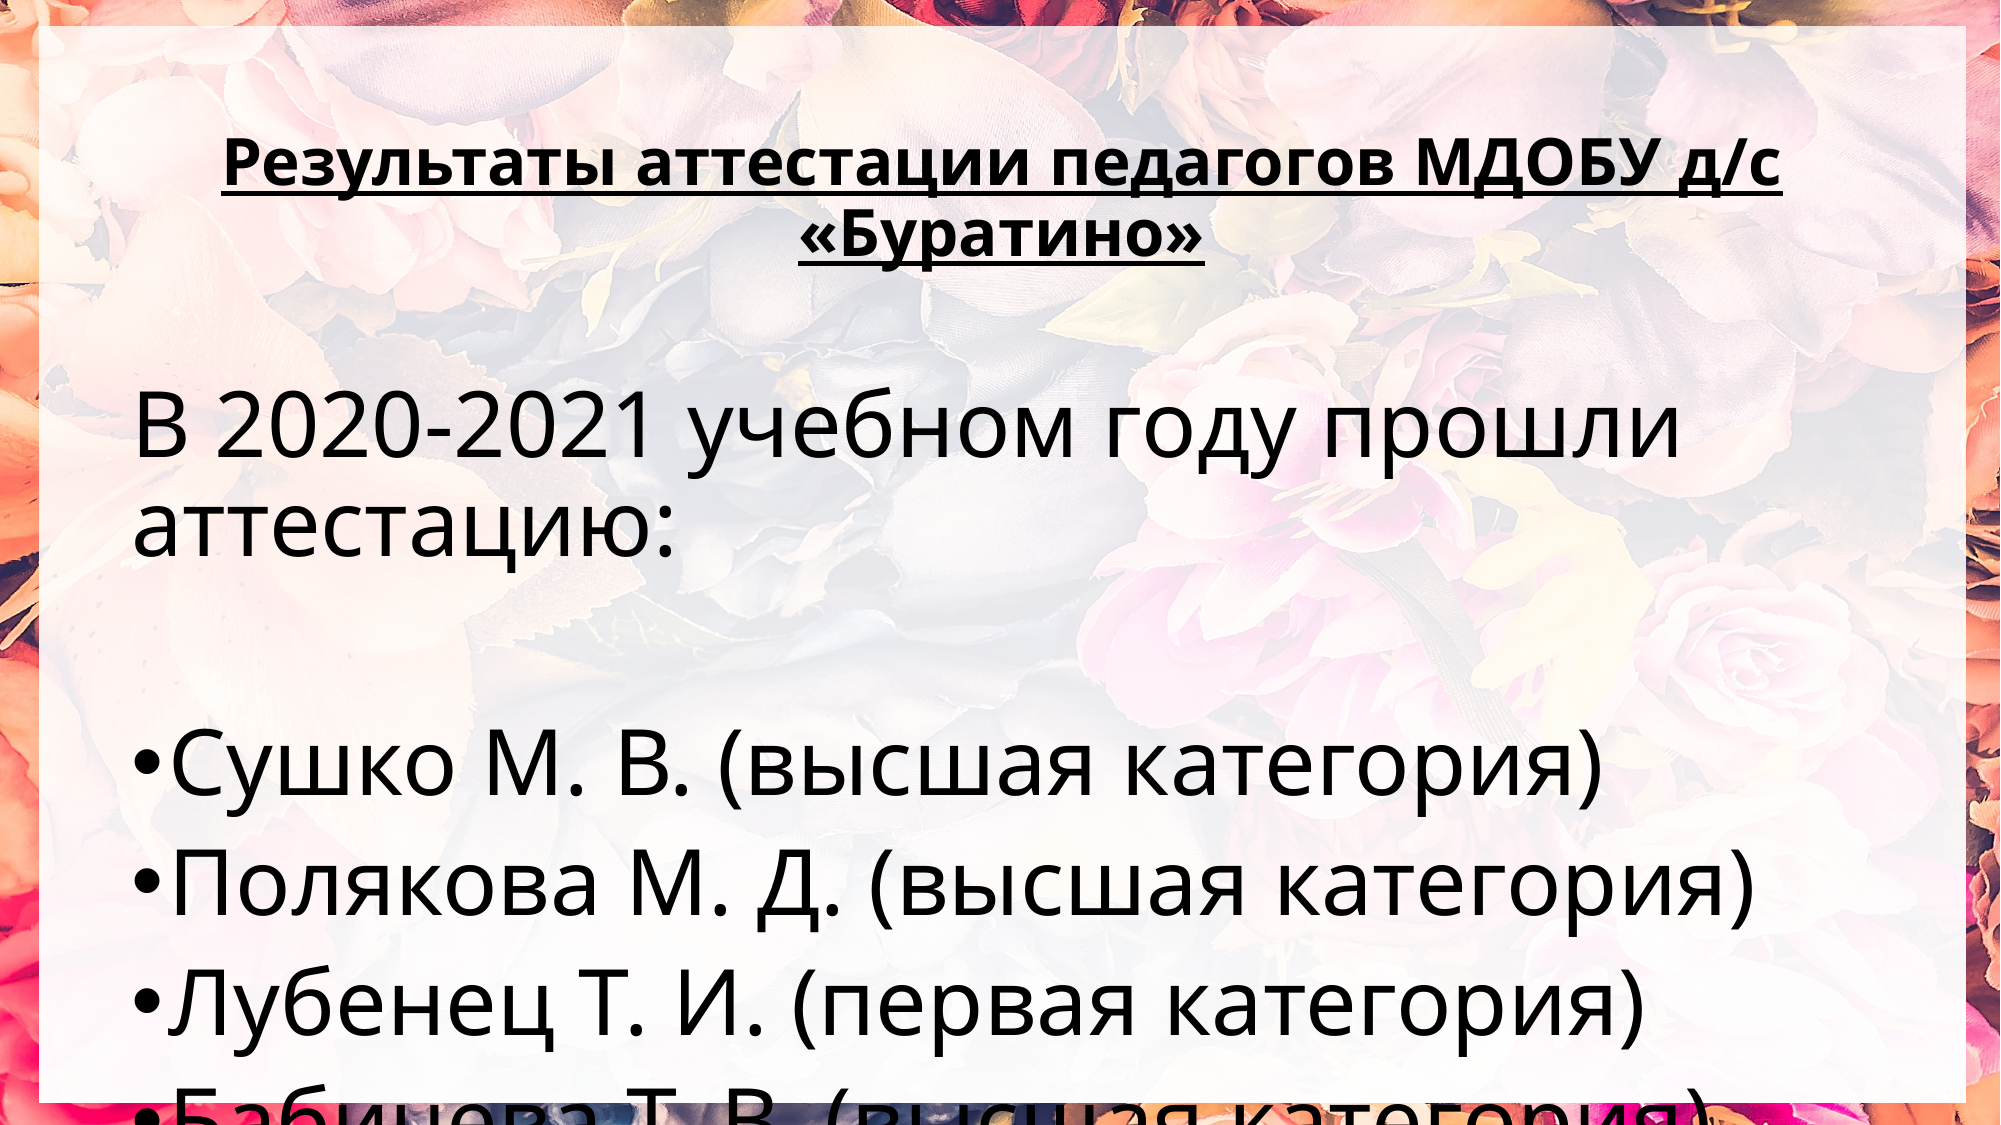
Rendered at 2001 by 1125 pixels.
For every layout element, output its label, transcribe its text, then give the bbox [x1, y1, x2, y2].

title Результаты аттестации педагогов МДОБУ д/с «Буратино» [141, 120, 1863, 344]
list В 2020-2021 учебном году прошли аттестацию: Сушко М. В. (высшая категория) Полякова М. Д. (высшая категория) Лубенец Т. И. (первая категория) Бабичева Т. В. (высшая категория) [116, 370, 1838, 1125]
picture [0, 0, 2000, 1125]
